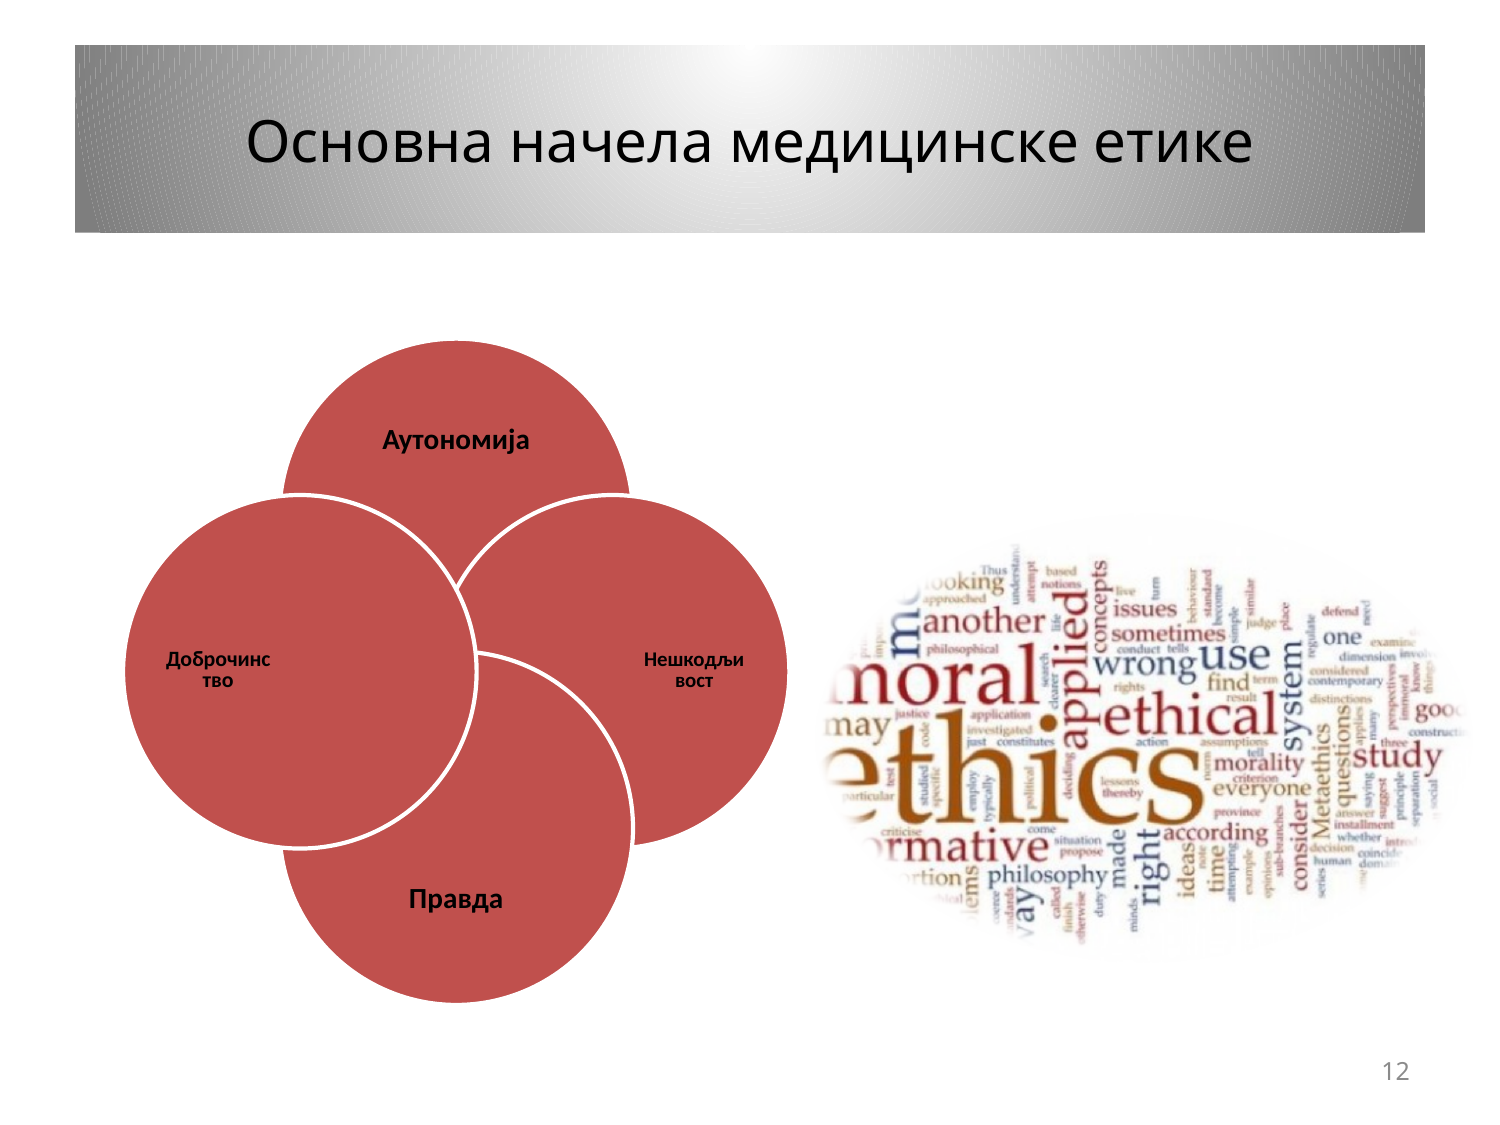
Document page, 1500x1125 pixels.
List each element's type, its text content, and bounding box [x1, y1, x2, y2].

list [99, 324, 813, 1006]
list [812, 512, 1476, 964]
slide_number 12 [1074, 1042, 1425, 1103]
title Oсновна начела медицинске етике [74, 44, 1426, 233]
